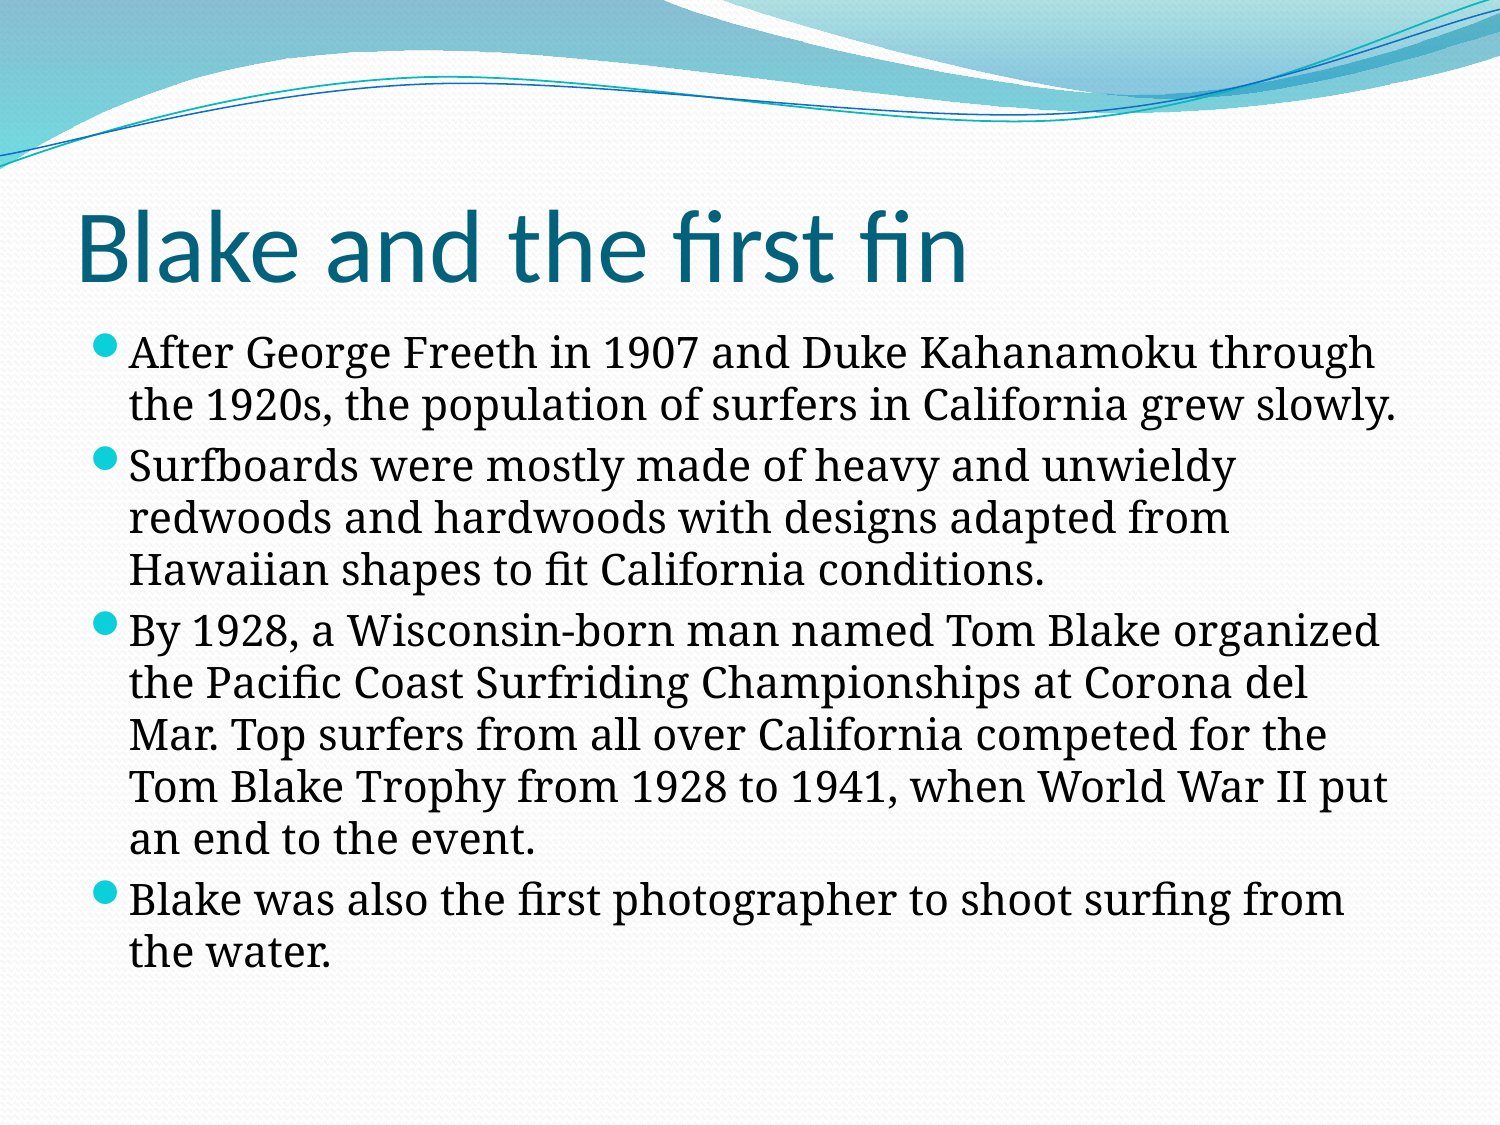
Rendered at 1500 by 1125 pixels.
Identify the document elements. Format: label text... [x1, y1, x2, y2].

list After George Freeth in 1907 and Duke Kahanamoku through the 1920s, the population of surfers in California grew slowly. Surfboards were mostly made of heavy and unwieldy redwoods and hardwoods with designs adapted from Hawaiian shapes to fit California conditions. By 1928, a Wisconsin-born man named Tom Blake organized the Pacific Coast Surfriding Championships at Corona del Mar. Top surfers from all over California competed for the Tom Blake Trophy from 1928 to 1941, when World War II put an end to the event. Blake was also the first photographer to shoot surfing from the water. [75, 317, 1425, 1038]
title Blake and the first fin [75, 115, 1425, 303]
